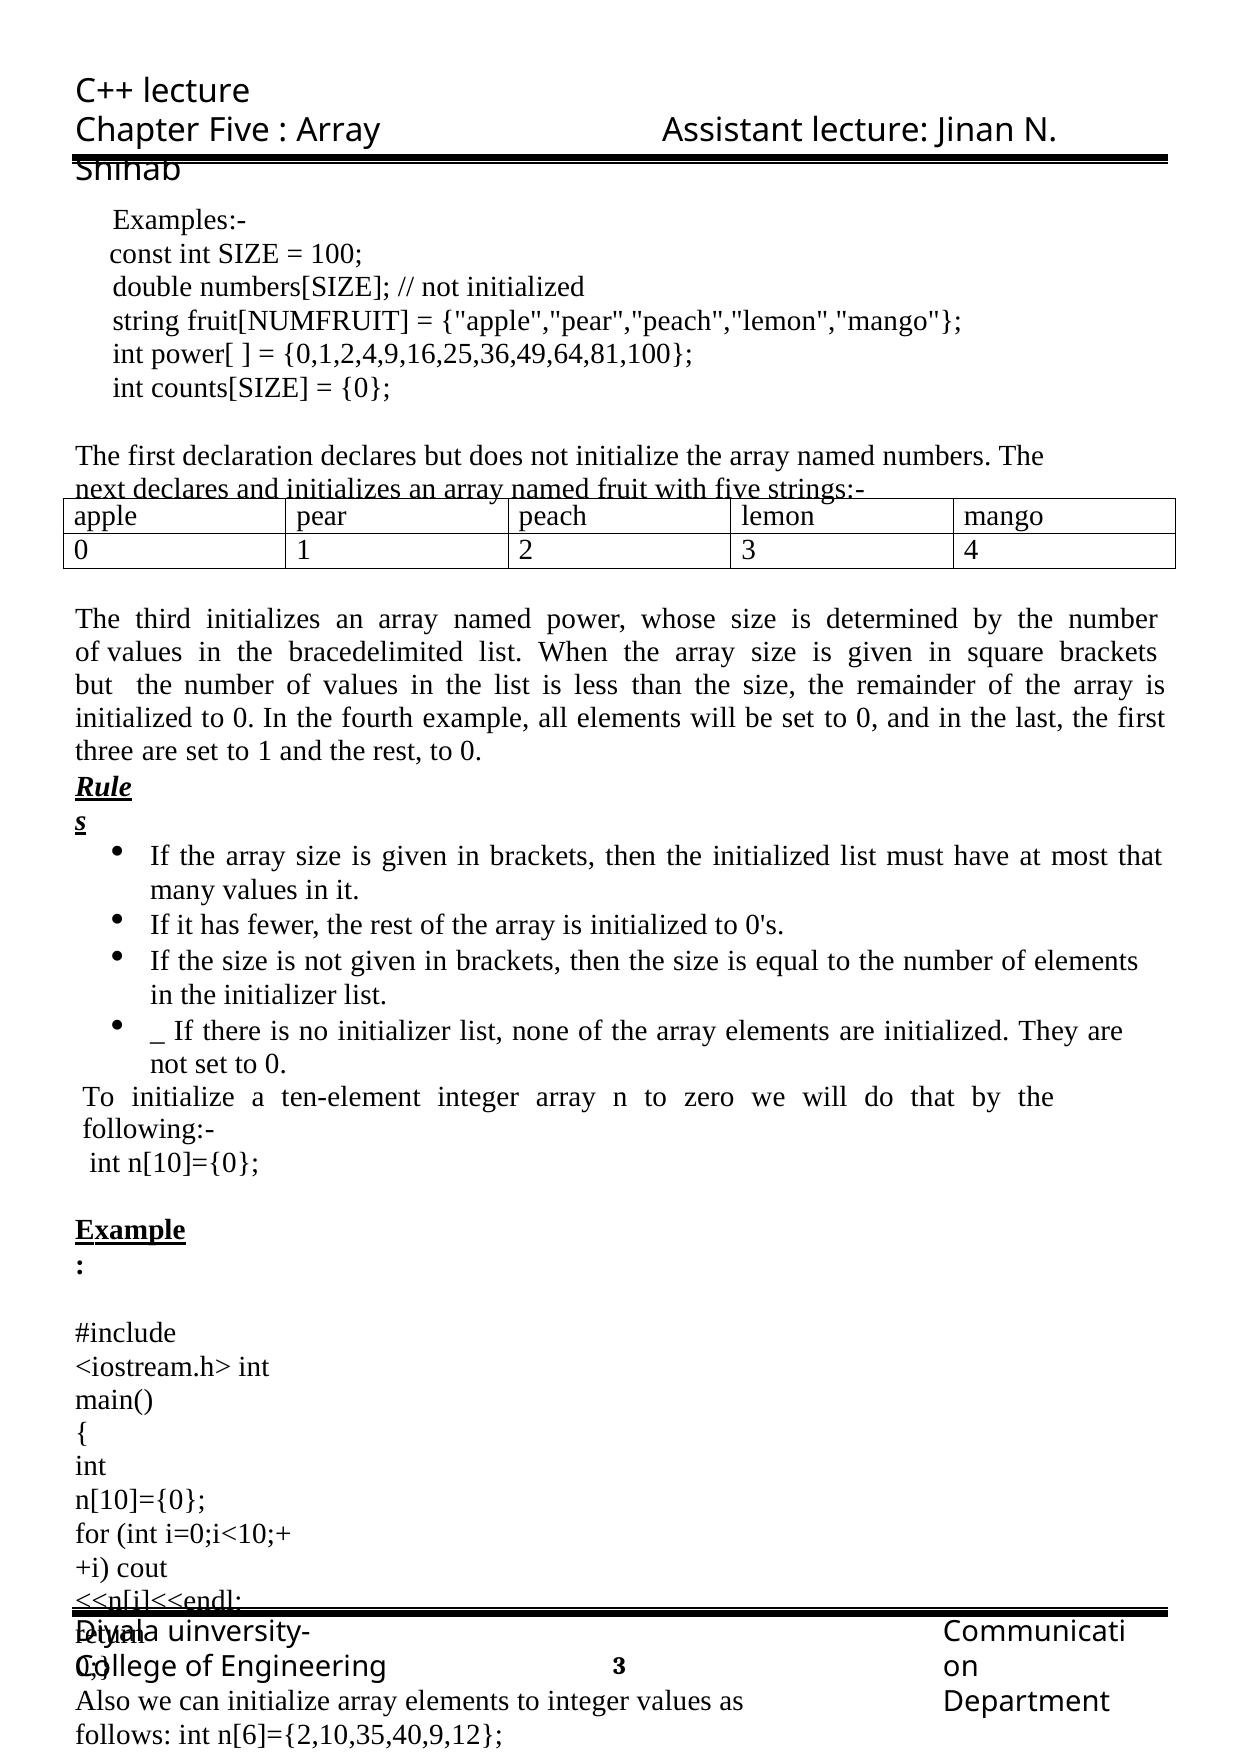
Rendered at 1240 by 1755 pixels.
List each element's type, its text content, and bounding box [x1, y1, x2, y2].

table_header peach [509, 499, 730, 533]
table_cell 1 [286, 534, 508, 568]
table_header lemon [731, 499, 953, 533]
table_cell 4 [954, 534, 1175, 568]
text_box The third initializes an array named power, whose size is determined by the number of values in the bracedelimited list. When the array size is given in square brackets but the number of values in the list is less than the size, the remainder of the array is initialized to 0. In the fourth example, all elements will be set to 0, and in the last, the first three are set to 1 and the rest, to 0. Rules If the array size is given in brackets, then the initialized list must have at most that many values in it. If it has fewer, the rest of the array is initialized to 0's. If the size is not given in brackets, then the size is equal to the number of elements in the initializer list. _ If there is no initializer list, none of the array elements are initialized. They are not set to 0. To initialize a ten-element integer array n to zero we will do that by the following:- int n[10]={0}; Example: #include <iostream.h> int main() { int n[10]={0}; for (int i=0;i<10;++i) cout <<n[i]<<endl; return 0;} Also we can initialize array elements to integer values as follows: int n[6]={2,10,35,40,9,12}; the same as: int n[]={2,10,35,40,9,12}; //Would create a six-element array. [72, 601, 1168, 1585]
table_cell 0 [64, 534, 285, 568]
table_cell 2 [509, 534, 730, 568]
table_header pear [286, 499, 508, 533]
slide_number 1 [608, 1649, 633, 1683]
table_header apple [64, 499, 285, 533]
table_cell 3 [731, 534, 953, 568]
footer Communication Department [940, 1612, 1138, 1652]
slide_number Diyala uinversity- College of Engineering [72, 1612, 390, 1652]
text_box C++ lecture Chapter Five : Array Assistant lecture: Jinan N. Shihab Examples:- const int SIZE = 100; double numbers[SIZE]; // not initialized string fruit[NUMFRUIT] = {"apple","pear","peach","lemon","mango"}; int power[ ] = {0,1,2,4,9,16,25,36,49,64,81,100}; int counts[SIZE] = {0}; The first declaration declares but does not initialize the array named numbers. The next declares and initializes an array named fruit with five strings:- [72, 68, 1096, 467]
table_header mango [954, 499, 1175, 533]
